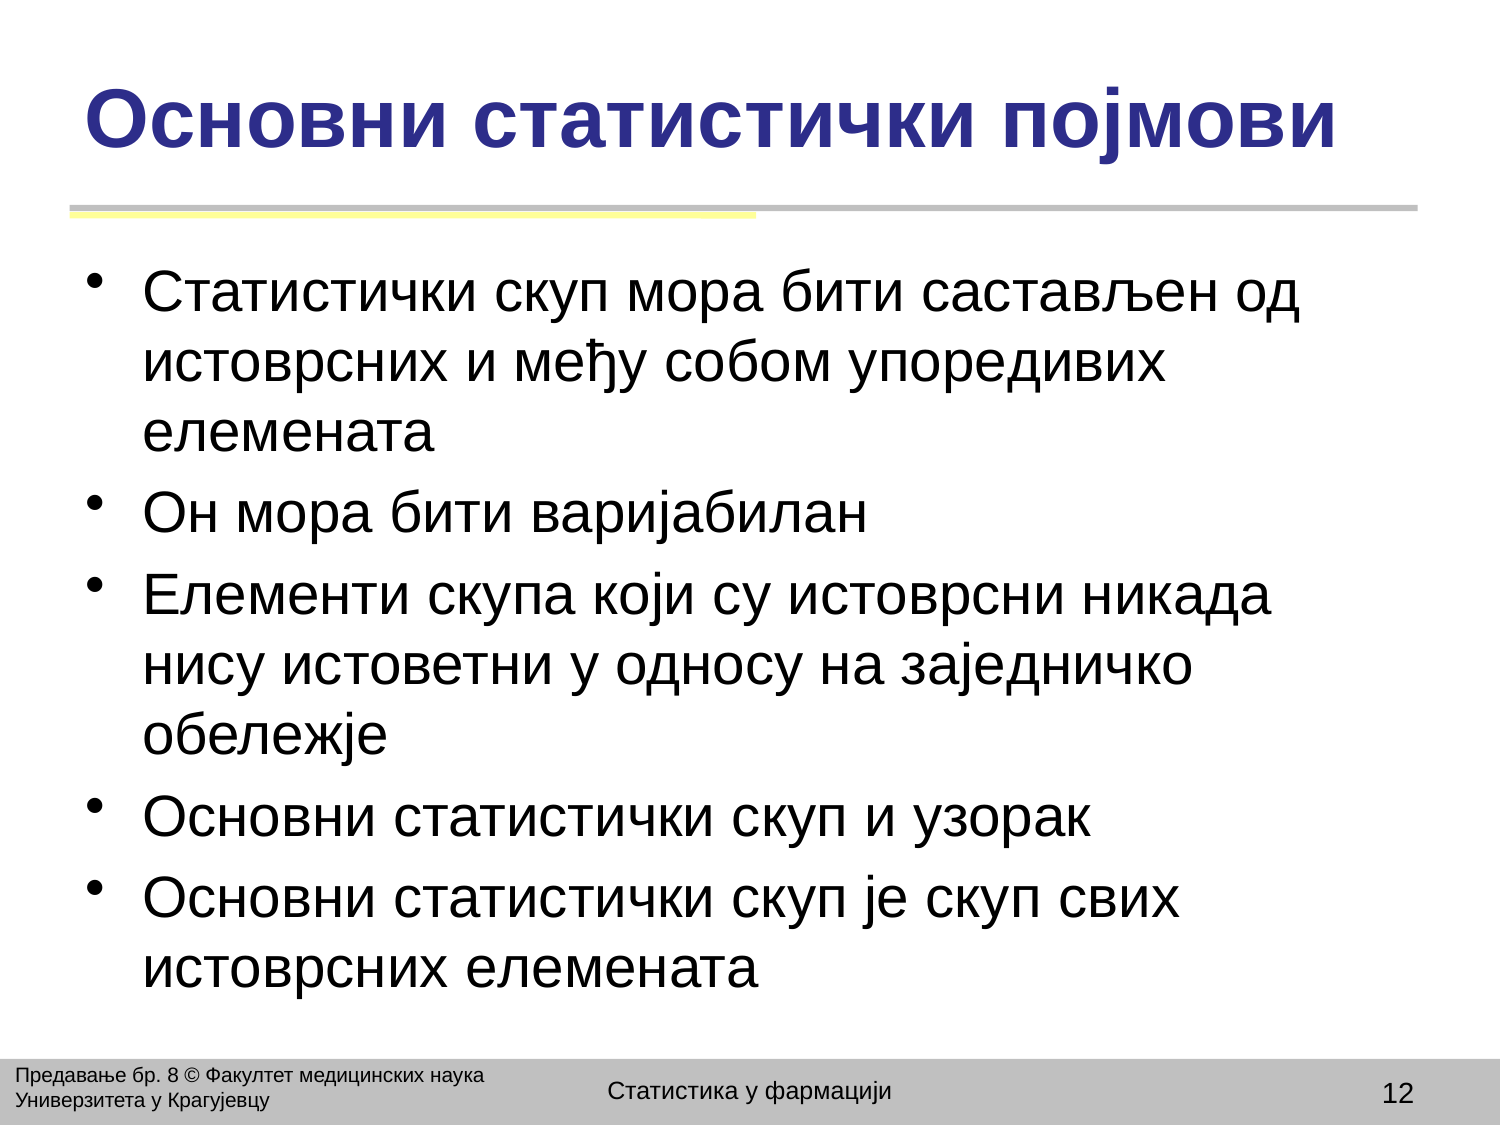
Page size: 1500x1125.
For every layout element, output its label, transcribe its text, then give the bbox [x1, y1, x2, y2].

footer Статистика у фармацији [512, 1066, 988, 1125]
slide_number Предавање бр. 8 © Факултет медицинских наука Универзитета у Крагујевцу [0, 1053, 631, 1108]
slide_number 12 [1079, 1066, 1430, 1125]
list Статистички скуп мора бити састављен од истоврсних и међу собом упоредивих елемената Он мора бити варијабилан Елементи скупа који су истоврсни никада нису истоветни у односу на заједничко обележје Основни статистички скуп и узорак Основни статистички скуп је скуп свих истоврсних елемената [70, 245, 1422, 1021]
title Основни статистички појмови [69, 19, 1426, 208]
